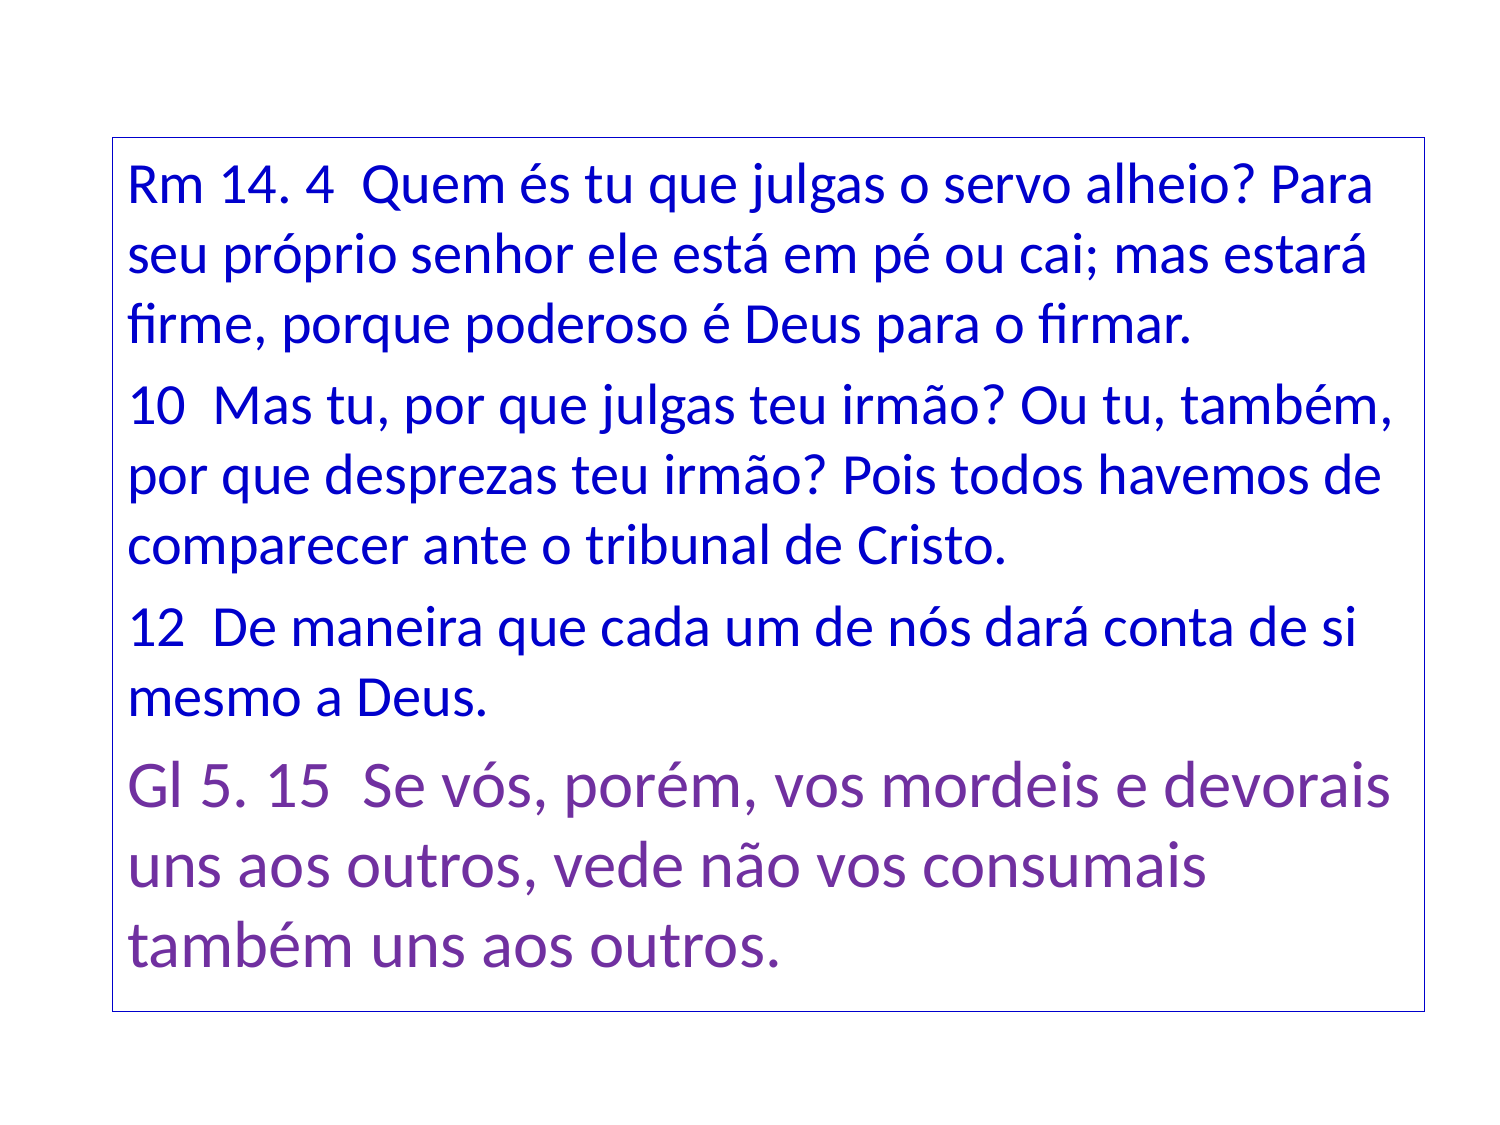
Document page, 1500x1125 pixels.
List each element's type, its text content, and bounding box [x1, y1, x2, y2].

list Rm 14. 4 Quem és tu que julgas o servo alheio? Para seu próprio senhor ele está em pé ou cai; mas estará firme, porque poderoso é Deus para o firmar. 10 Mas tu, por que julgas teu irmão? Ou tu, também, por que desprezas teu irmão? Pois todos havemos de comparecer ante o tribunal de Cristo. 12 De maneira que cada um de nós dará conta de si mesmo a Deus. Gl 5. 15 Se vós, porém, vos mordeis e devorais uns aos outros, vede não vos consumais também uns aos outros. [112, 137, 1425, 1012]
